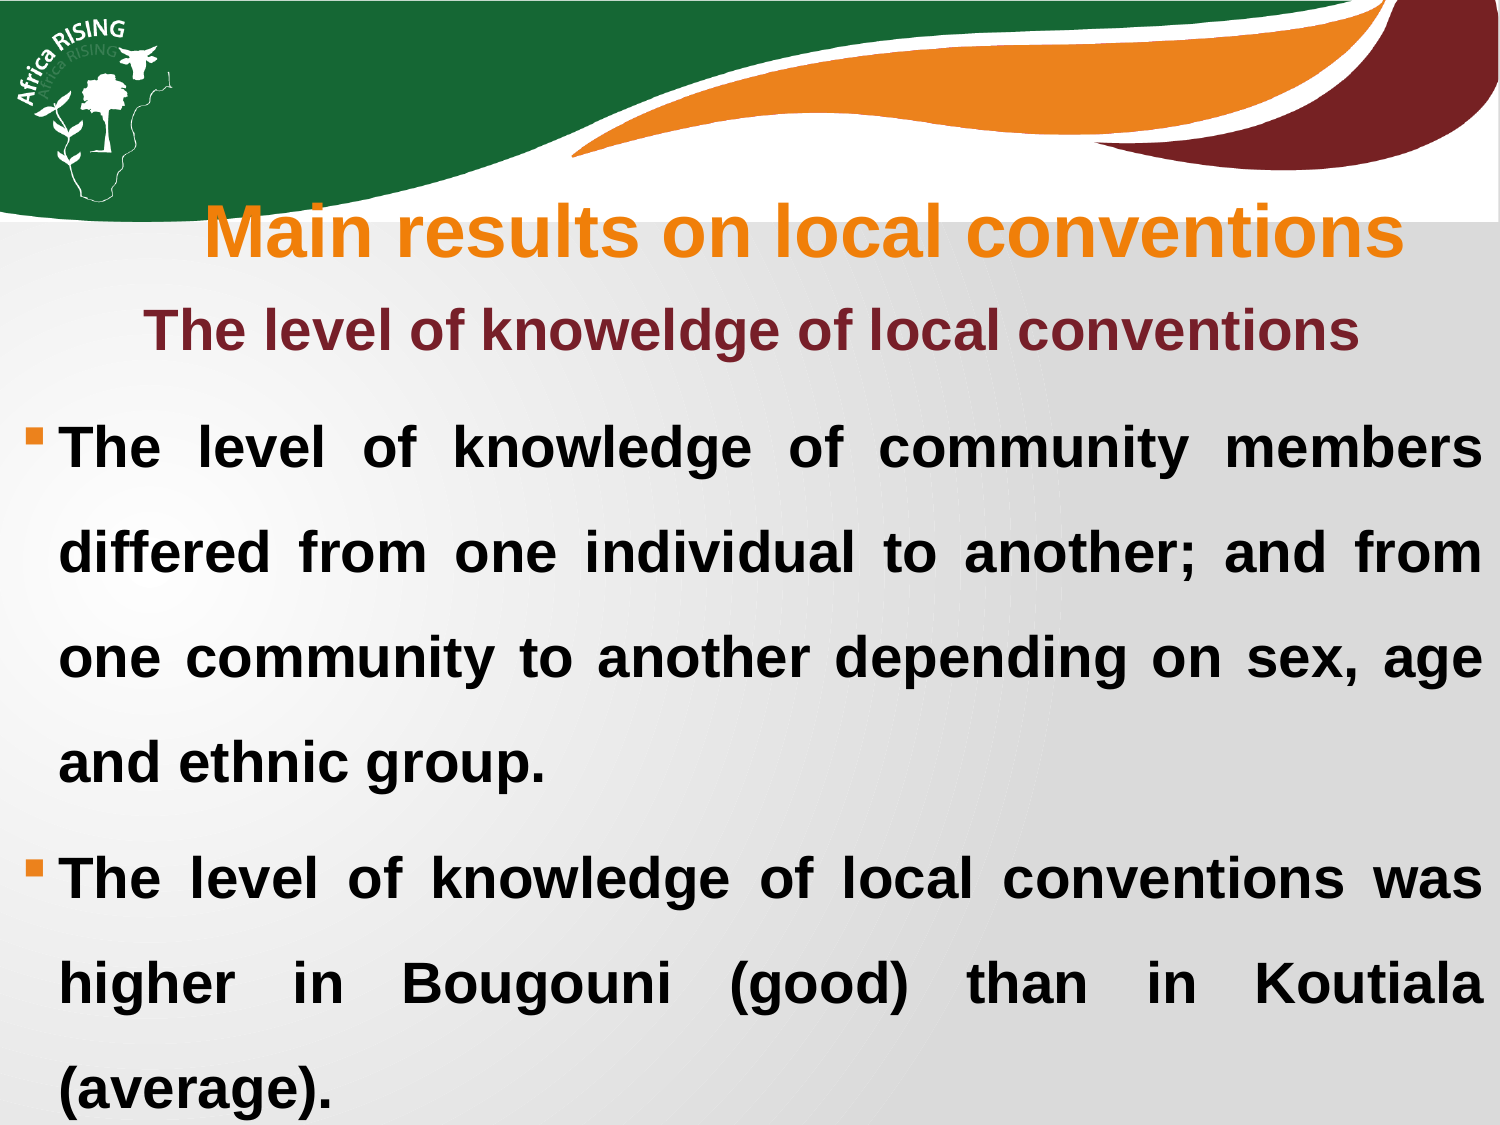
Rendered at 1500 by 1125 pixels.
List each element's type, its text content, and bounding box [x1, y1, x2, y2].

picture [0, 0, 1499, 222]
list The level of knoweldge of local conventions The level of knowledge of community members differed from one individual to another; and from one community to another depending on sex, age and ethnic group. The level of knowledge of local conventions was higher in Bougouni (good) than in Koutiala (average). [0, 249, 1500, 1125]
list Main results on local conventions [162, 174, 1450, 275]
